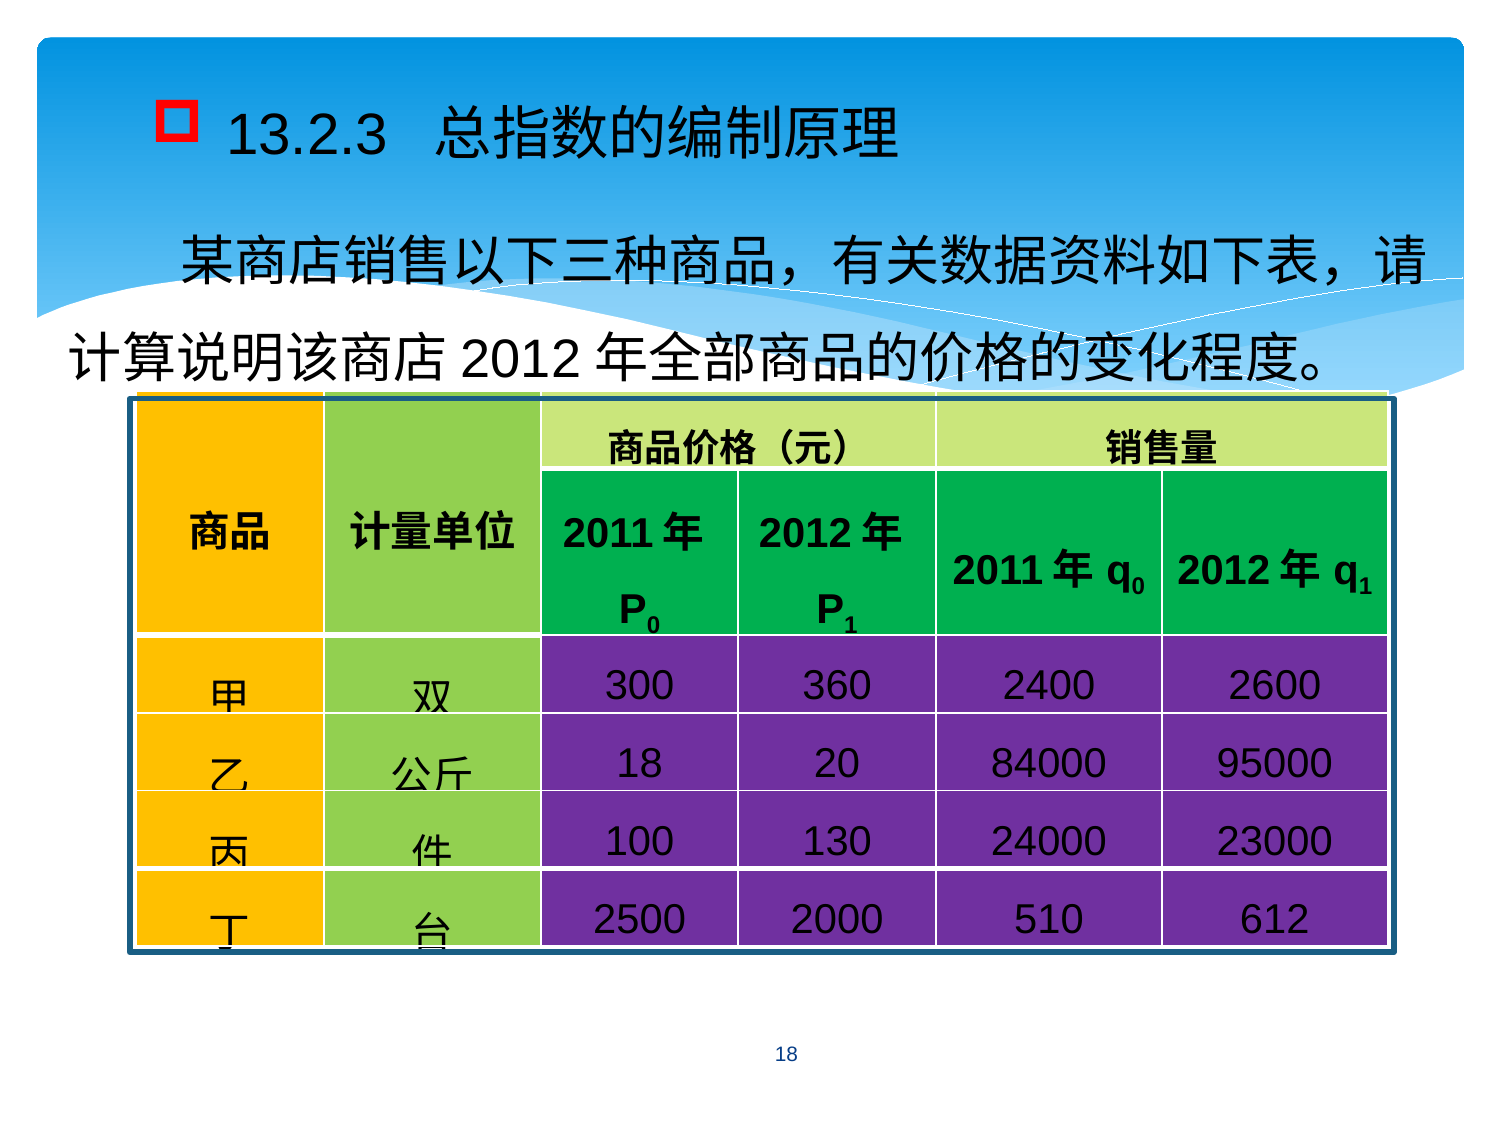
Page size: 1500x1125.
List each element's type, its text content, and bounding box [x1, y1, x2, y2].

table_header 商品 [137, 392, 323, 397]
slide_number 18 [690, 1023, 882, 1084]
text_box 13.2.3 总指数的编制原理 [88, 68, 963, 189]
table_header 销售量 [937, 392, 1387, 397]
text_box 某商店销售以下三种商品，有关数据资料如下表，请计算说明该商店2012年全部商品的价格的变化程度。 [53, 186, 1471, 397]
text_box [129, 397, 1395, 954]
table_header 计量单位 [325, 392, 540, 397]
table_header 商品价格（元） [542, 392, 935, 397]
